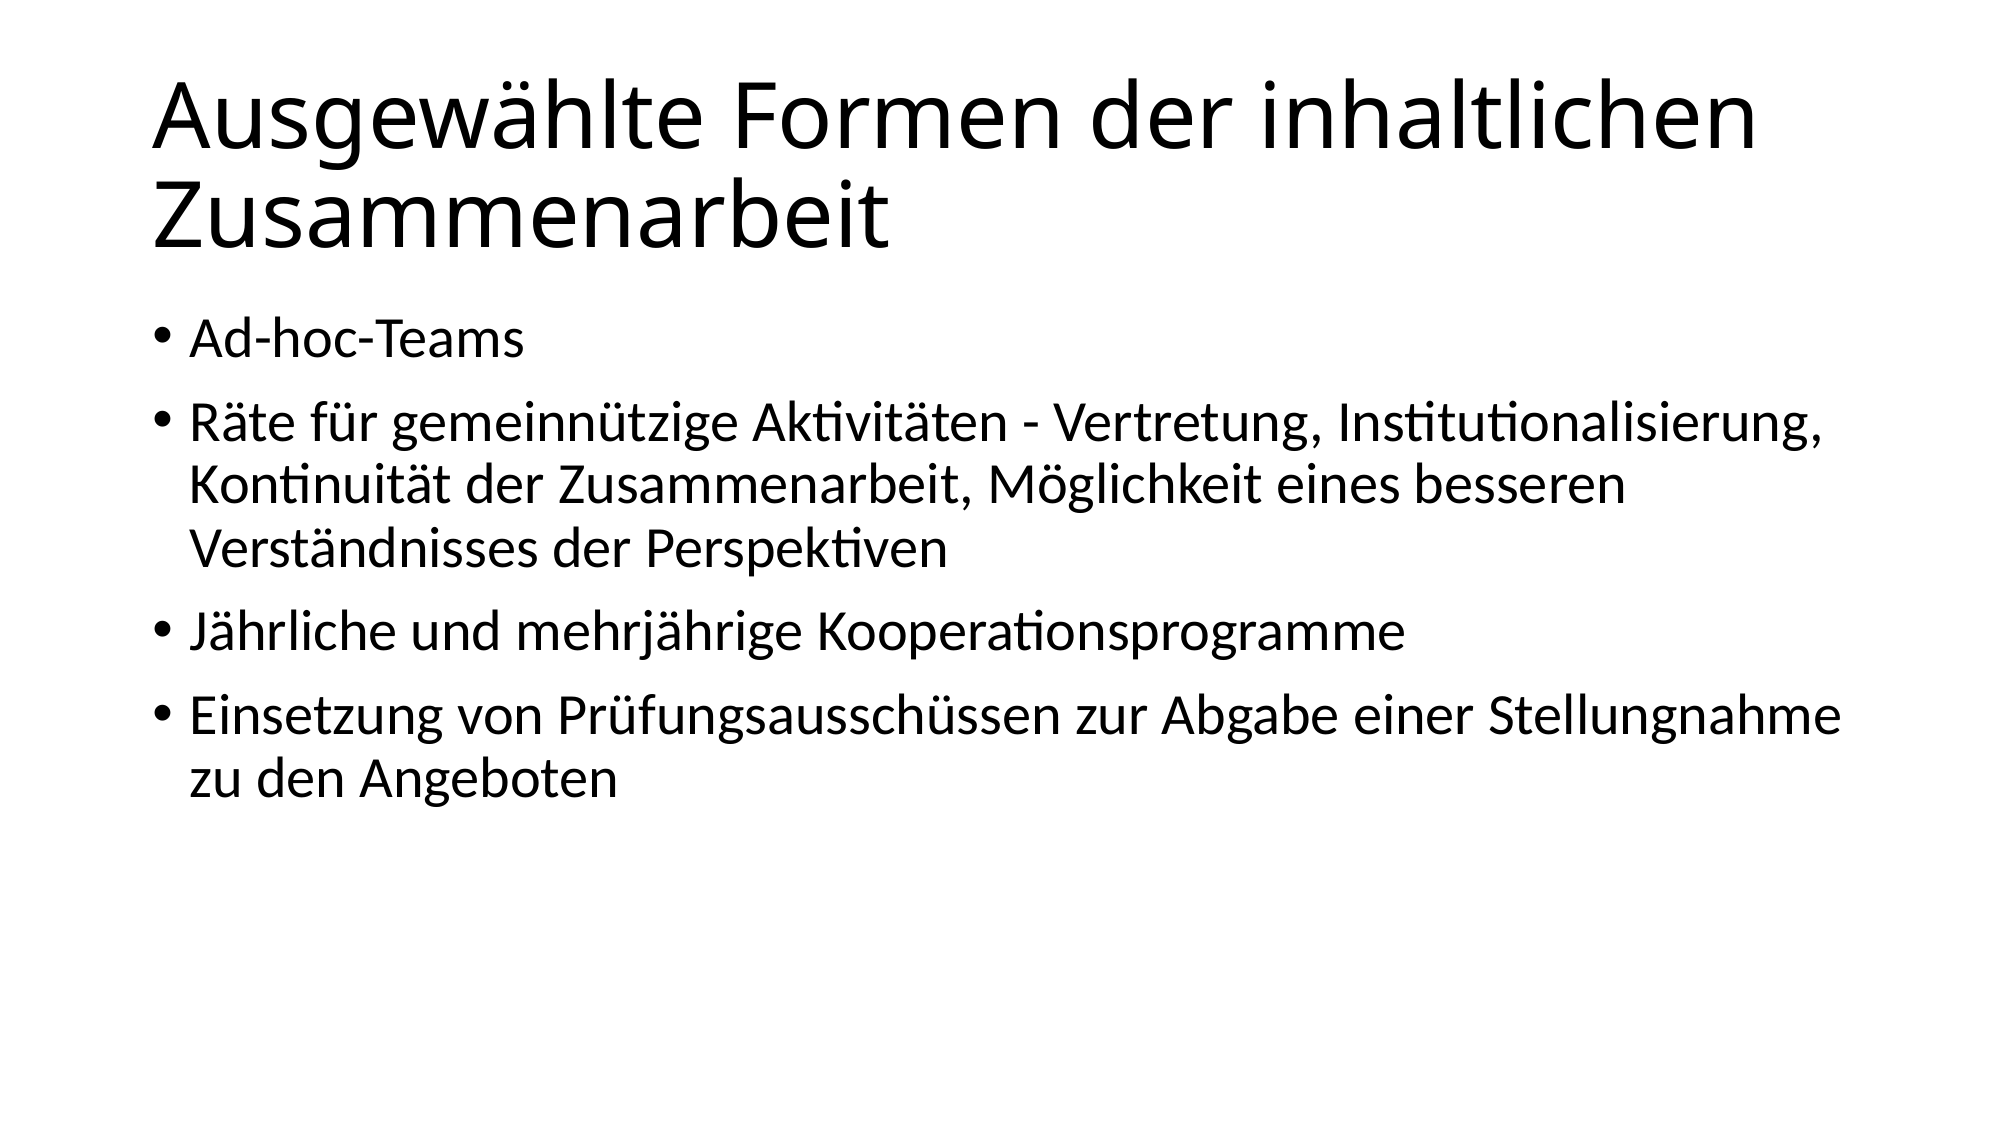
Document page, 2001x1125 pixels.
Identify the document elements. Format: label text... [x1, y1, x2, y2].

title Ausgewählte Formen der inhaltlichen Zusammenarbeit [137, 59, 1863, 278]
list Ad-hoc-Teams Räte für gemeinnützige Aktivitäten - Vertretung, Institutionalisierung, Kontinuität der Zusammenarbeit, Möglichkeit eines besseren Verständnisses der Perspektiven Jährliche und mehrjährige Kooperationsprogramme Einsetzung von Prüfungsausschüssen zur Abgabe einer Stellungnahme zu den Angeboten [137, 299, 1863, 1014]
